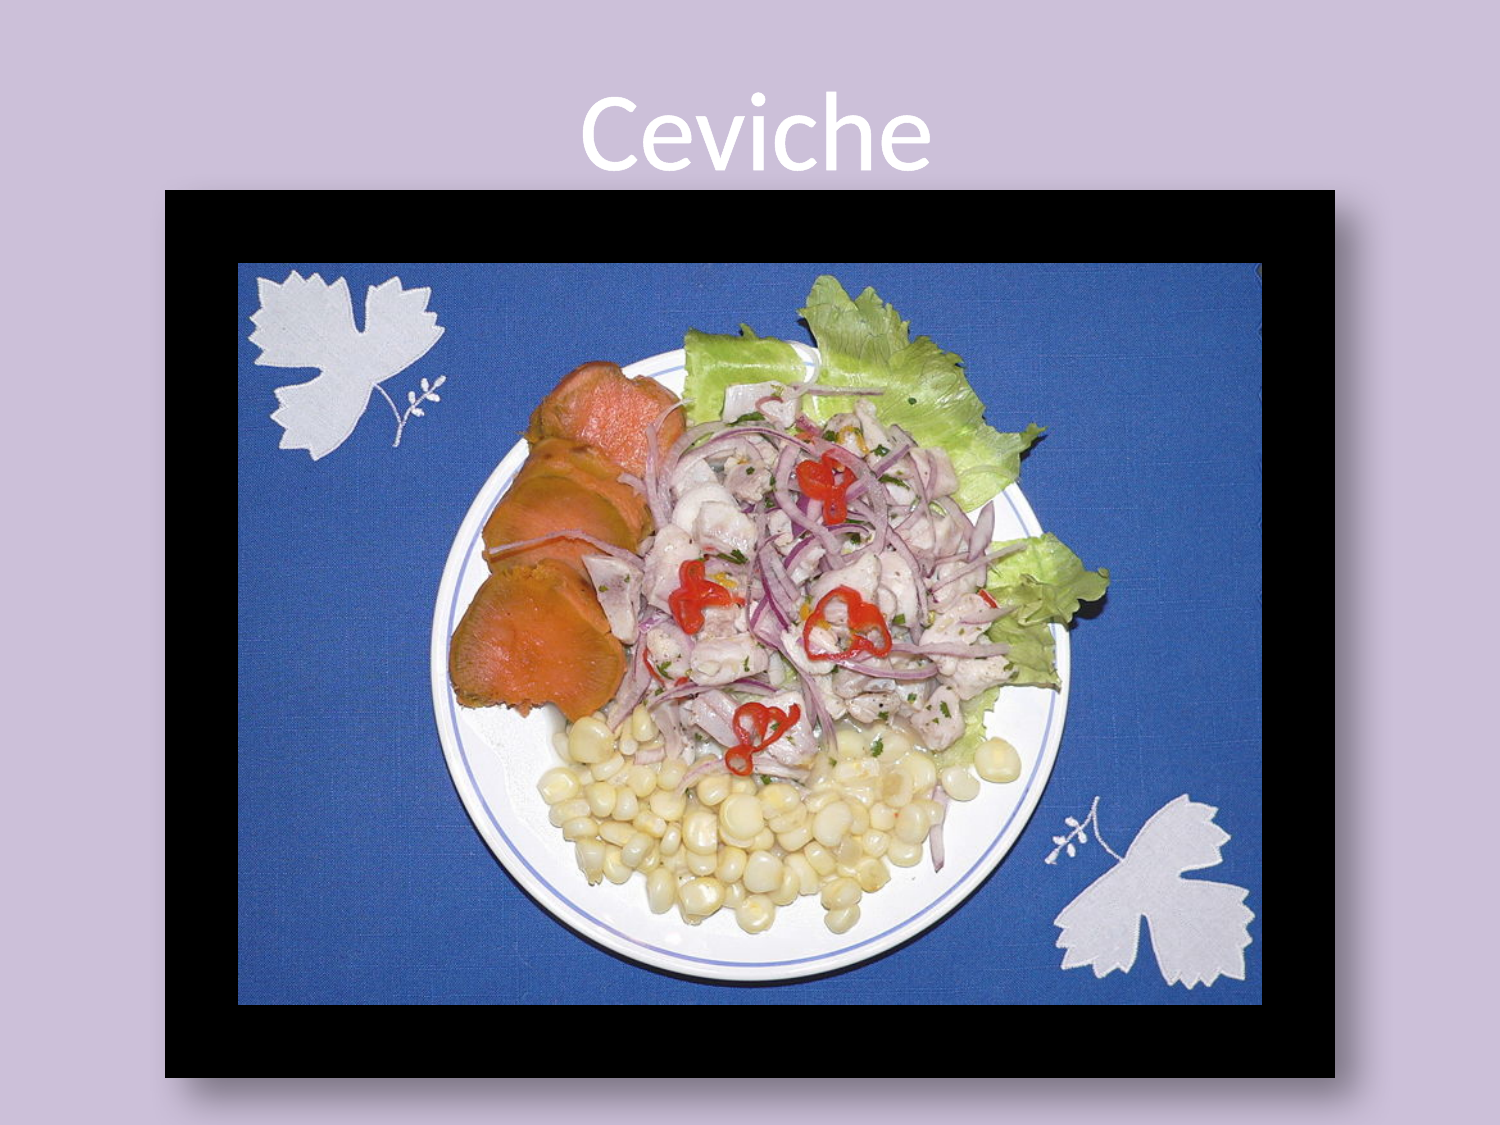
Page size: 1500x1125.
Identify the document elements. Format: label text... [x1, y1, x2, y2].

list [237, 262, 1263, 1006]
text_box Ceviche [564, 49, 950, 200]
